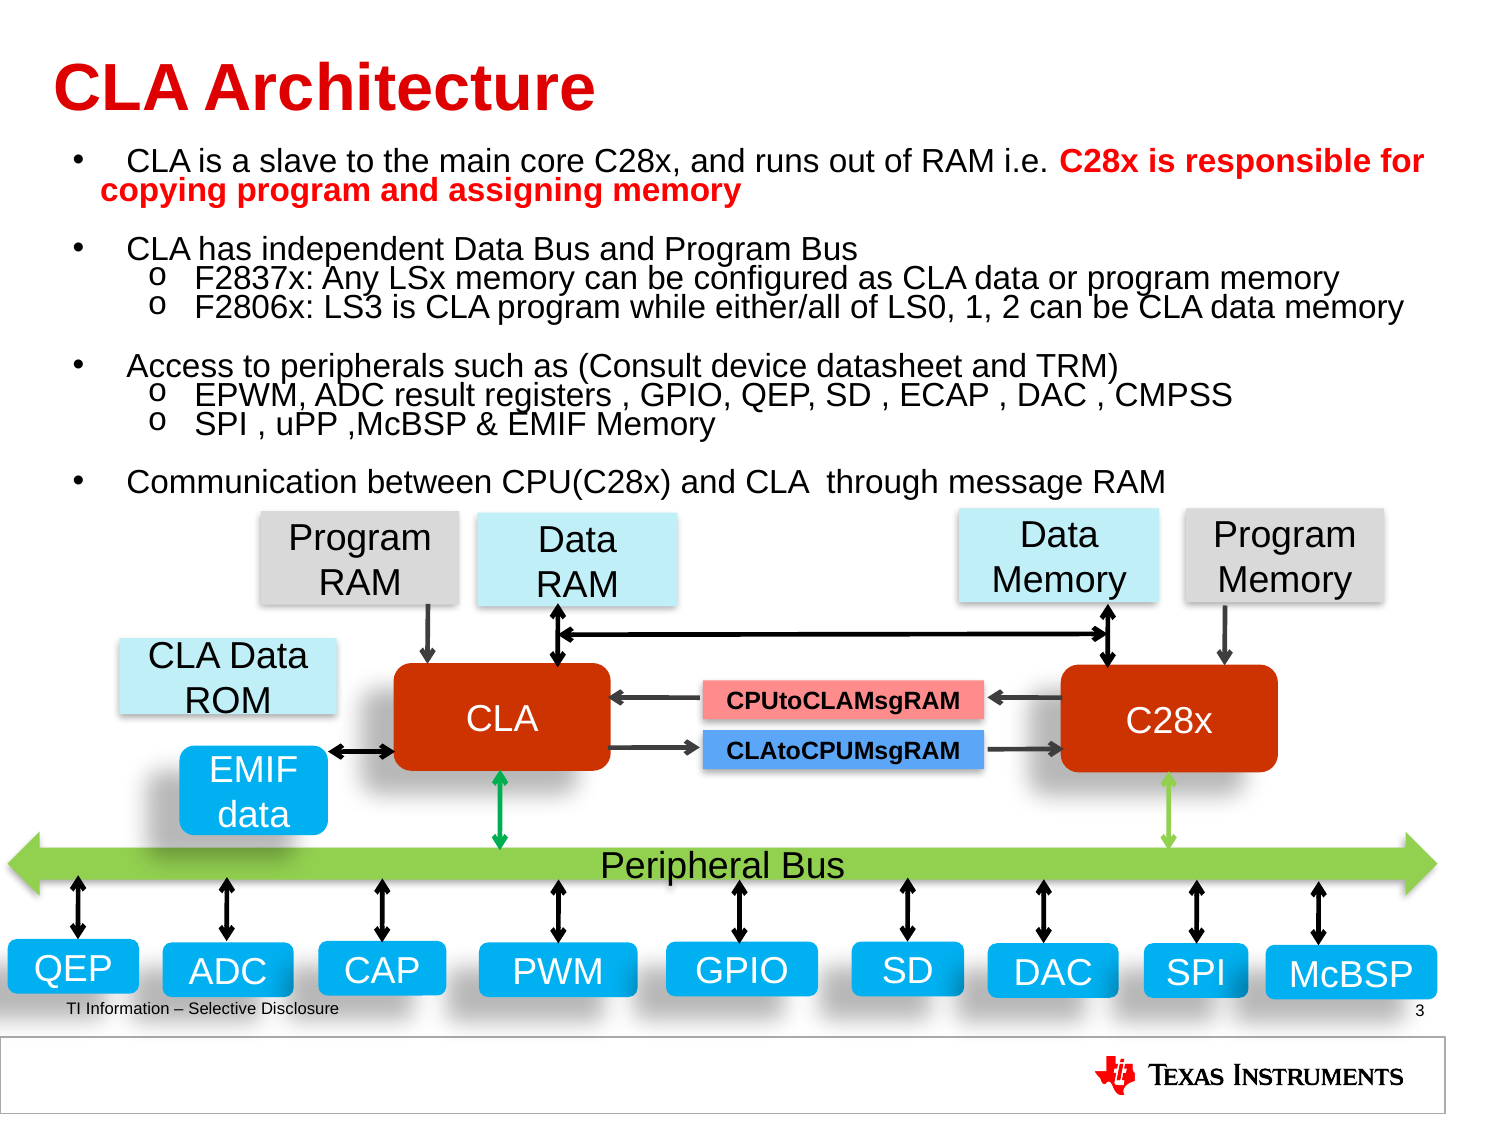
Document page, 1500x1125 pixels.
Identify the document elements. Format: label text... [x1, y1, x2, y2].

text_box ADC [160, 940, 296, 1000]
text_box QEP [5, 936, 142, 996]
text_box SD [849, 939, 967, 999]
text_box Data Memory [957, 548, 1161, 604]
text_box CLA [391, 660, 613, 773]
text_box Data RAM [475, 548, 680, 609]
text_box CPUtoCLAMsgRAM [701, 678, 986, 721]
text_box McBSP [1263, 942, 1440, 1002]
text_box C28x [1058, 662, 1281, 775]
text_box EMIF data [177, 743, 331, 838]
text_box Program Memory [1184, 548, 1386, 604]
text_box CAP [316, 938, 449, 998]
text_box DAC [985, 941, 1121, 1001]
text_box Peripheral Bus [5, 829, 225, 898]
text_box Program RAM [259, 548, 461, 607]
text_box CLA Data ROM [117, 636, 339, 716]
title CLA Architecture [37, 23, 1426, 158]
text_box GPIO [663, 939, 821, 999]
picture [1095, 1056, 1403, 1095]
slide_number 3 [1415, 993, 1440, 1027]
text_box CLAtoCPUMsgRAM [701, 728, 986, 771]
text_box SPI [1141, 941, 1251, 1001]
text_box CLA is a slave to the main core C28x, and runs out of RAM i.e. C28x is responsible for copying program and assigning memory CLA has independent Data Bus and Program Bus F2837x: Any LSx memory can be configured as CLA data or program memory F2806x: LS3 is CLA program while either/all of LS0, 1, 2 can be CLA data memory Access to peripherals such as (Consult device datasheet and TRM) EPWM, ADC result registers , GPIO, QEP, SD , ECAP , DAC , CMPSS SPI , uPP ,McBSP & EMIF Memory Communication between CPU(C28x) and CLA through message RAM [57, 142, 1450, 548]
text_box Peripheral Bus [229, 829, 1440, 898]
text_box PWM [476, 940, 640, 1000]
